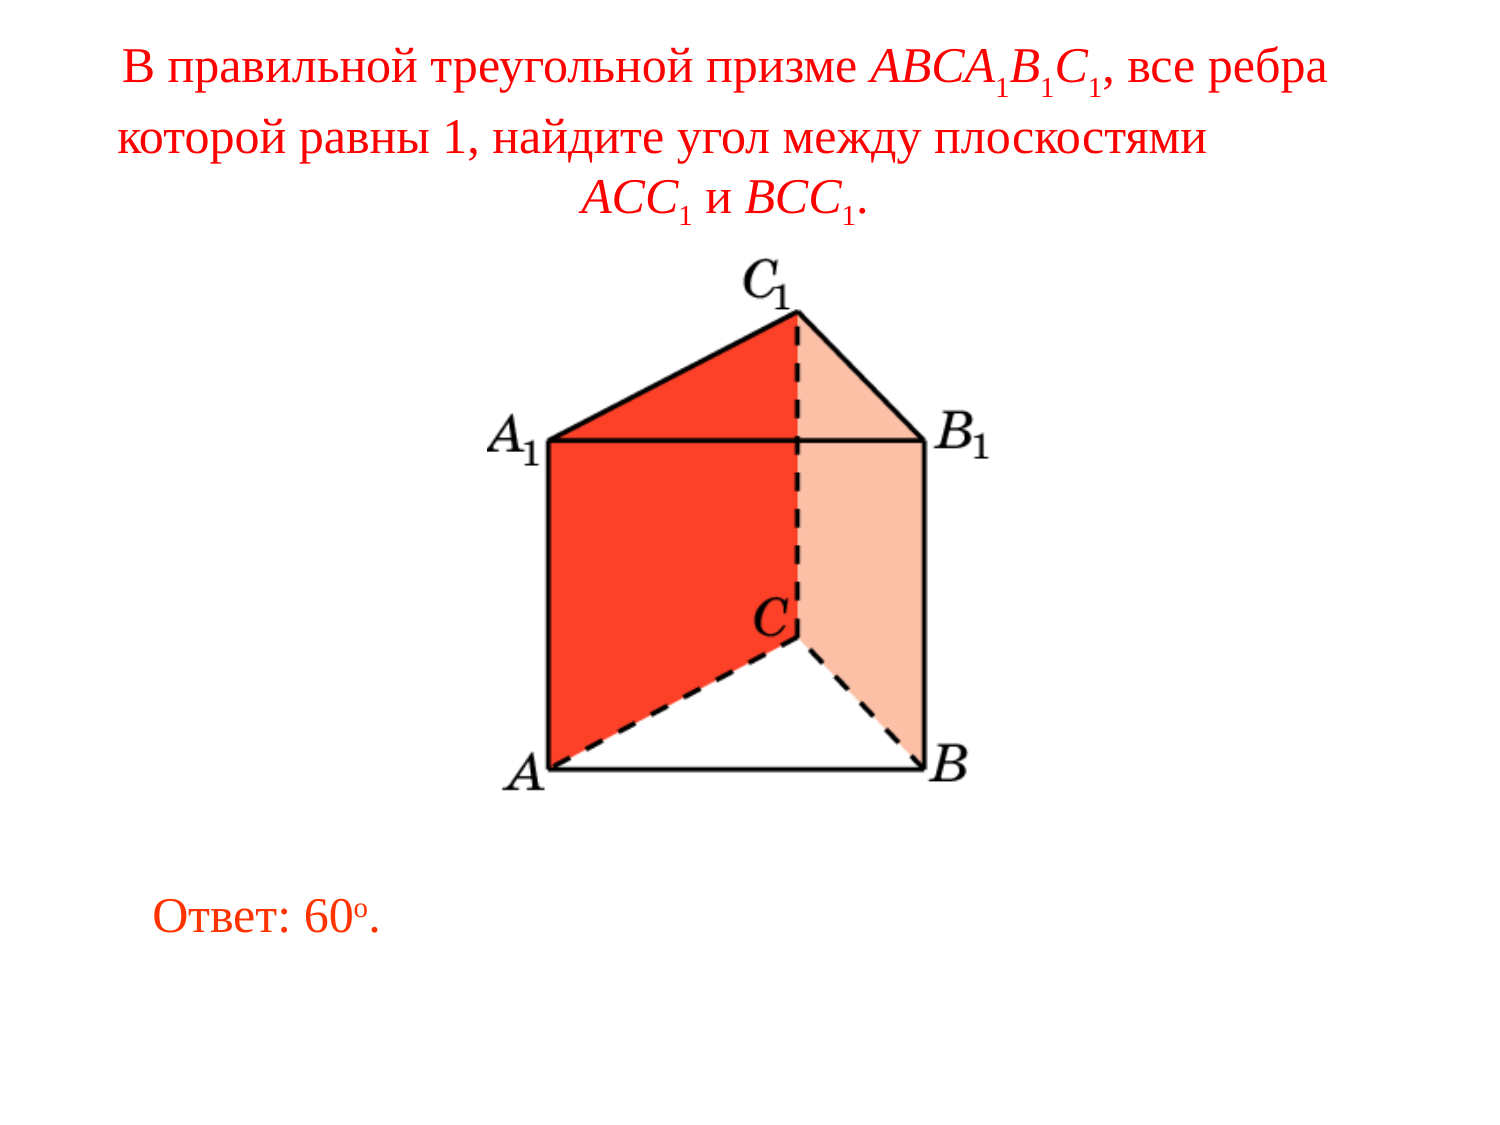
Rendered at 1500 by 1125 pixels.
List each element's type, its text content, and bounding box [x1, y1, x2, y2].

text_box В правильной треугольной призме ABCA1B1C1, все ребра которой равны 1, найдите угол между плоскостями ACC1 и BCC1. [49, 24, 1400, 239]
text_box Ответ: 60o. [137, 874, 638, 950]
picture [487, 249, 993, 806]
